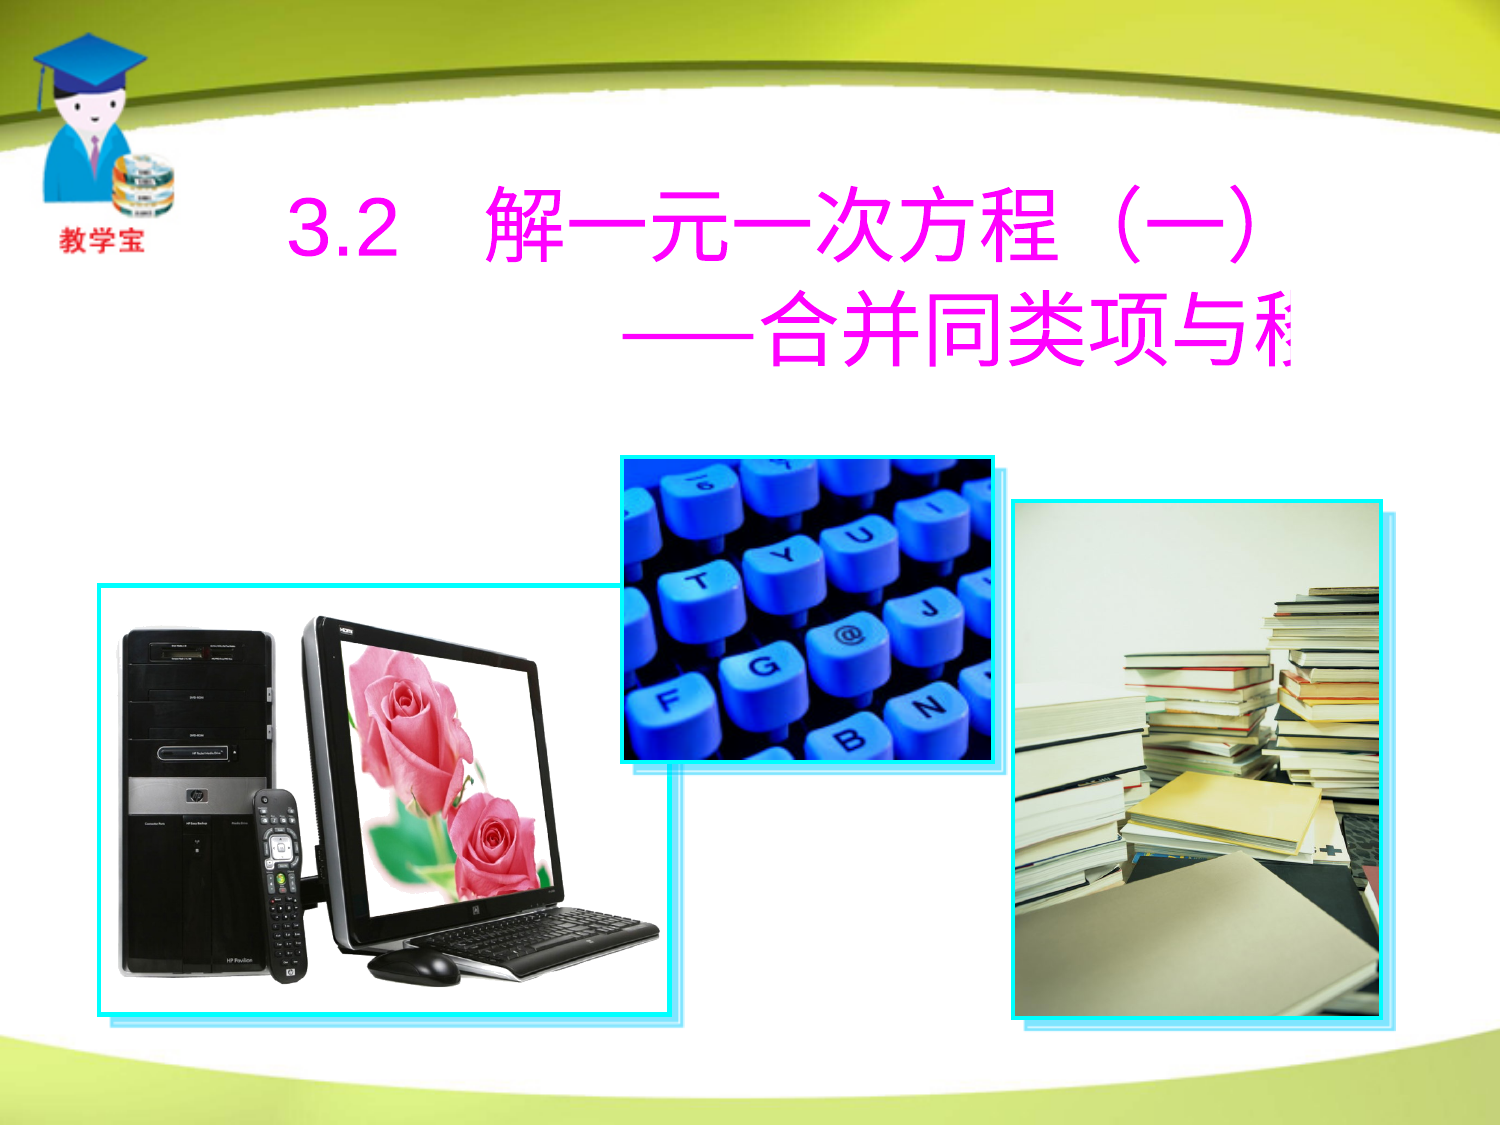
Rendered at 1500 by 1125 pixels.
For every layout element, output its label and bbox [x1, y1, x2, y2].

text_box [100, 184, 1380, 1017]
picture [0, 0, 1500, 1125]
